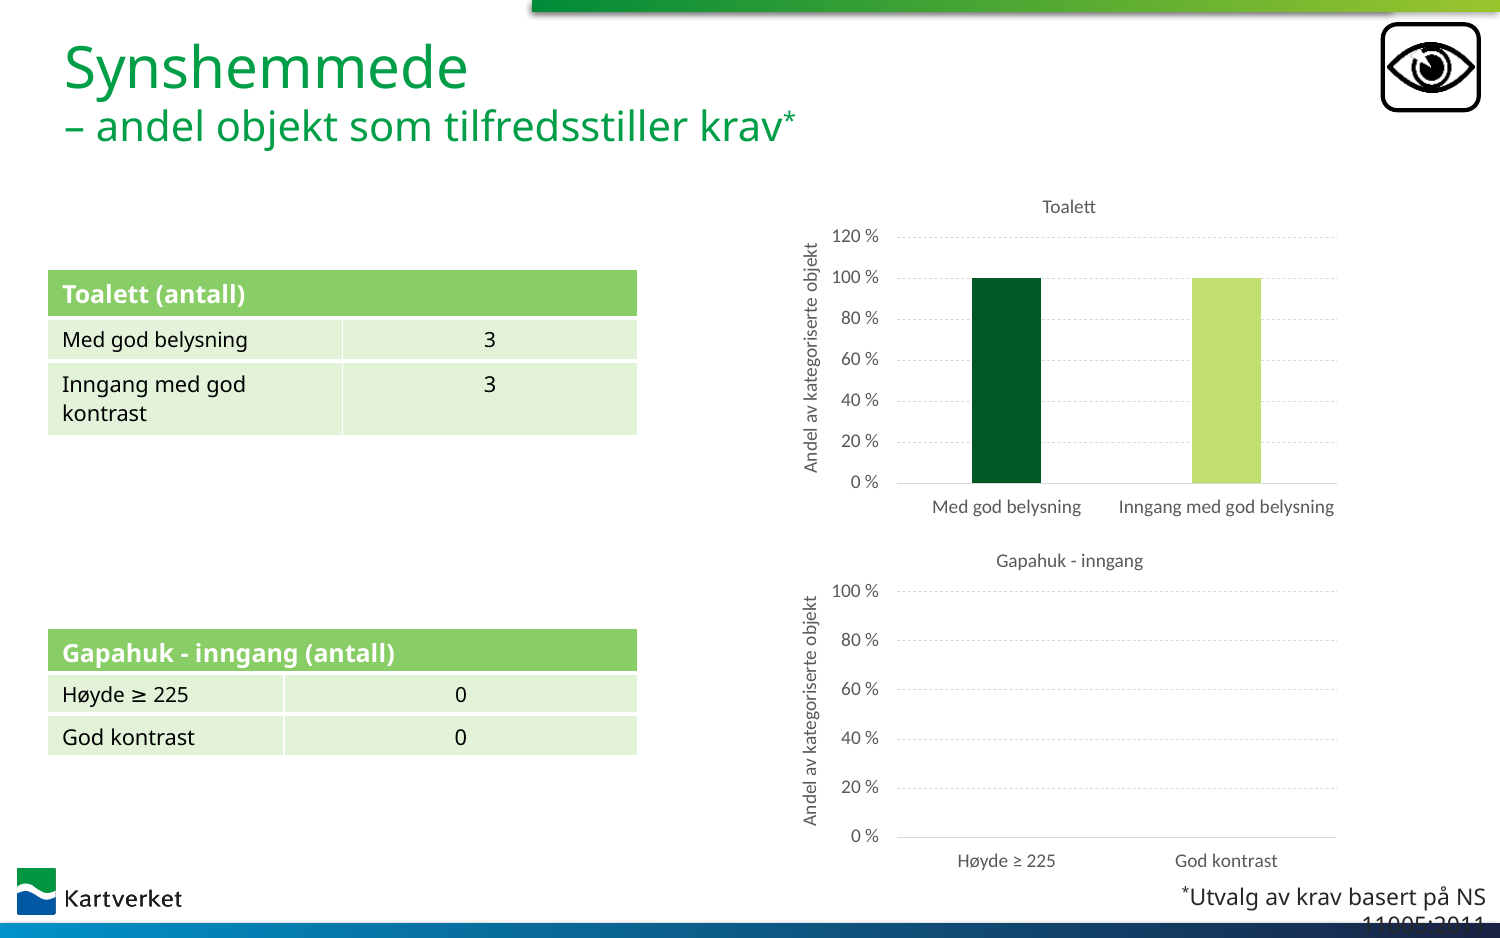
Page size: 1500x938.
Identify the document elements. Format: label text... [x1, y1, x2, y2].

table_cell God kontrast [48, 716, 283, 755]
table_cell 3 [343, 320, 637, 359]
table_cell Høyde ≥ 225 [48, 675, 283, 712]
table_cell 0 [285, 675, 637, 712]
text_box Synshemmede – andel objekt som tilfredsstiller krav* [49, 24, 1431, 158]
table_cell Med god belysning [48, 320, 342, 359]
text_box *Utvalg av krav basert på NS 11005:2011 [1068, 873, 1500, 938]
picture [791, 541, 1348, 880]
table_cell 0 [285, 716, 637, 755]
table_header Toalett (antall) [48, 270, 637, 316]
table_cell Inngang med god kontrast [48, 363, 342, 435]
table_header Gapahuk - inngang (antall) [48, 629, 637, 671]
table_cell 3 [343, 363, 637, 435]
picture [791, 187, 1348, 526]
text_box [1382, 24, 1480, 111]
